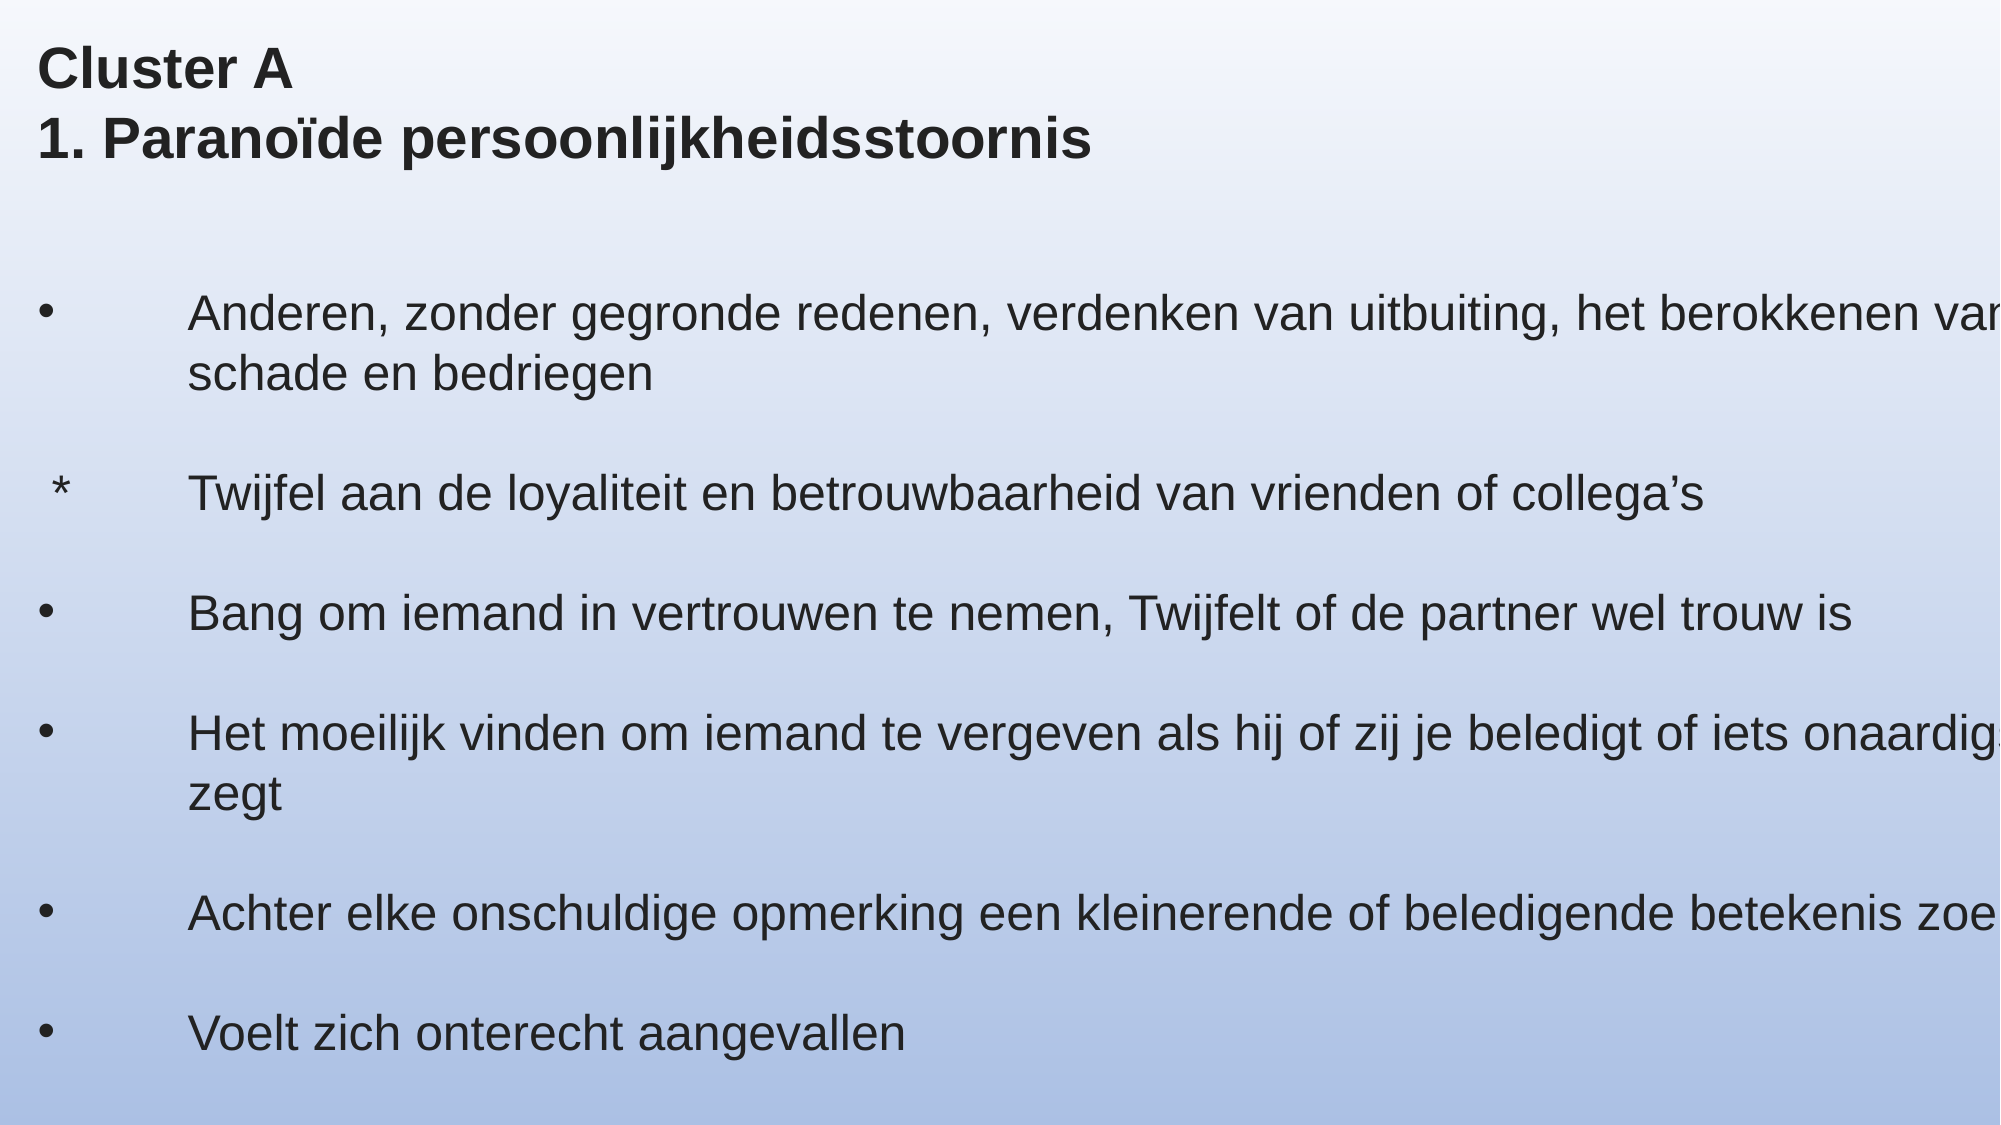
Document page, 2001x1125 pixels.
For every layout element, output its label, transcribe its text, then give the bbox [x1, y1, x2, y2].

text_box Cluster A 1. Paranoïde persoonlijkheidsstoornis Anderen, zonder gegronde redenen, verdenken van uitbuiting, het berokkenen van schade en bedriegen * Twijfel aan de loyaliteit en betrouwbaarheid van vrienden of collega’s Bang om iemand in vertrouwen te nemen, Twijfelt of de partner wel trouw is Het moeilijk vinden om iemand te vergeven als hij of zij je beledigt of iets onaardigs zegt Achter elke onschuldige opmerking een kleinerende of beledigende betekenis zoeken Voelt zich onterecht aangevallen [22, 23, 2000, 1125]
